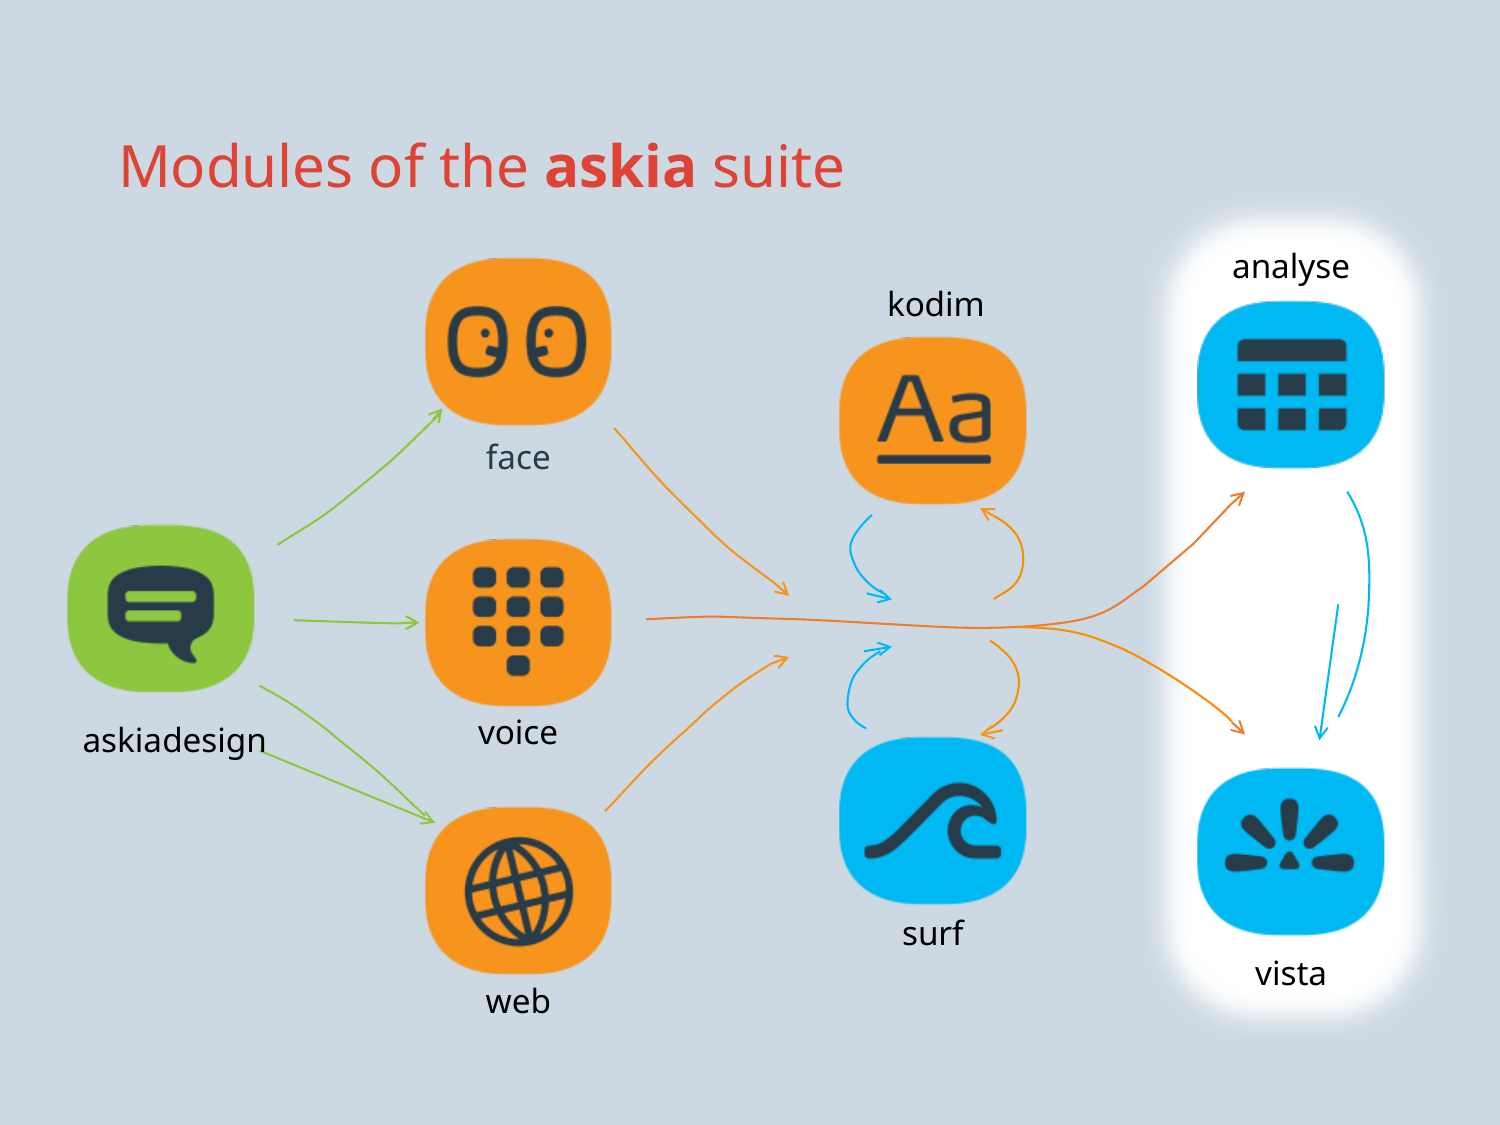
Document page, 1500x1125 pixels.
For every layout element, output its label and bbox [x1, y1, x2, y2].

text_box [880, 646, 892, 652]
text_box [1231, 722, 1245, 735]
picture [838, 326, 1028, 516]
text_box [1231, 491, 1245, 504]
text_box [770, 656, 790, 664]
picture [66, 514, 256, 704]
picture [423, 796, 613, 986]
text_box [883, 593, 892, 600]
picture [1196, 290, 1386, 480]
text_box [0, 0, 1500, 1125]
picture [423, 528, 613, 718]
picture [1196, 757, 1386, 947]
text_box [775, 584, 790, 596]
text_box [1319, 716, 1339, 741]
picture [838, 726, 1028, 916]
picture [423, 247, 613, 437]
